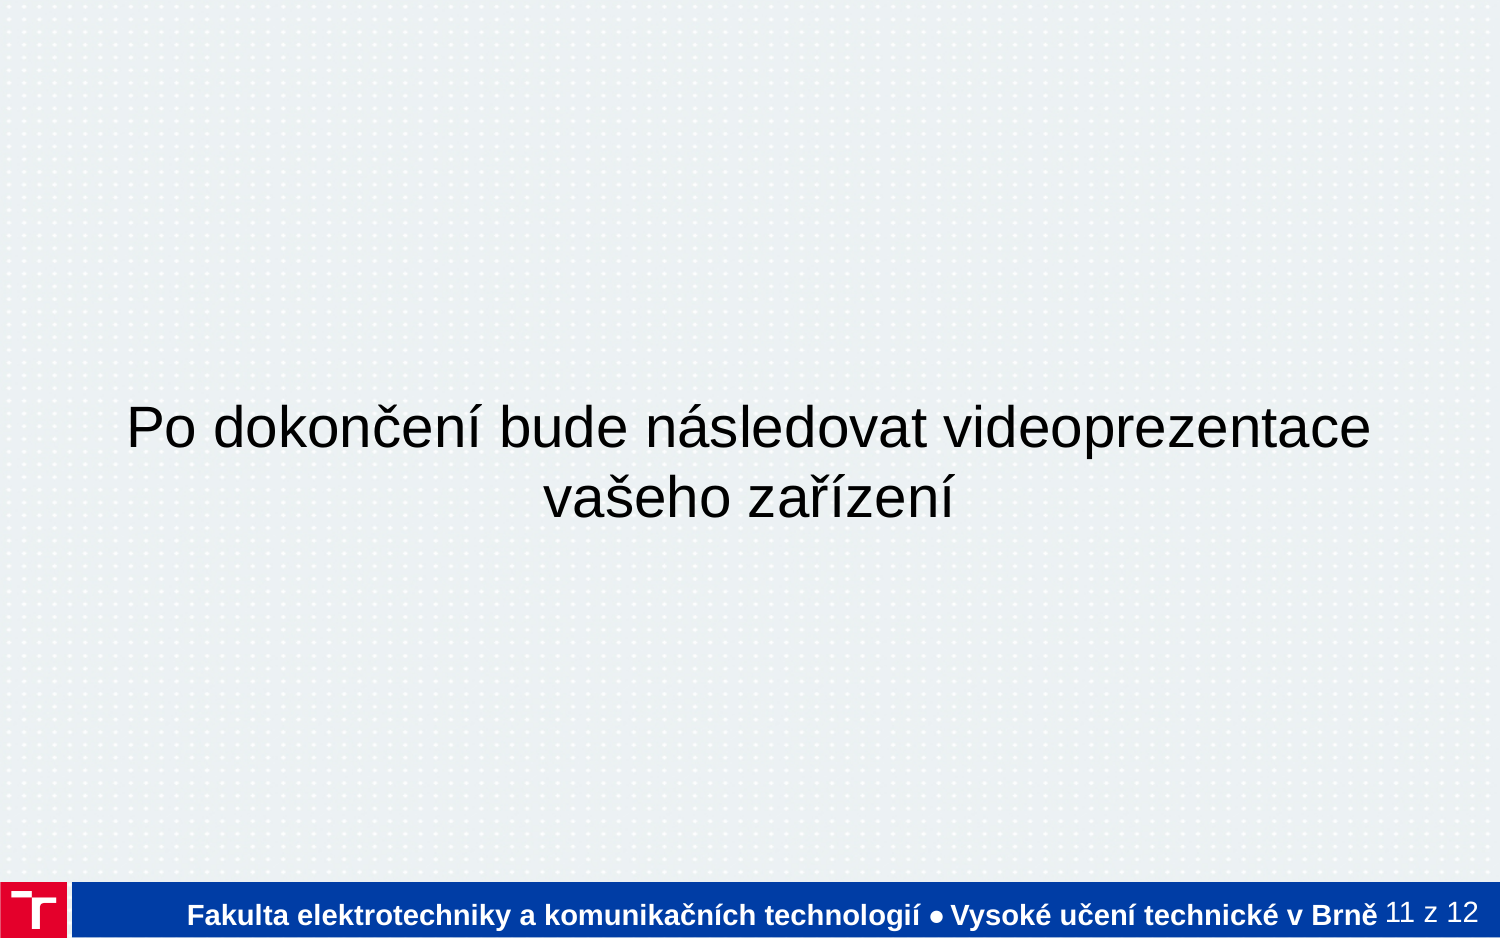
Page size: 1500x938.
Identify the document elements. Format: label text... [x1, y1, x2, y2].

picture [0, 0, 1500, 938]
list Po dokončení bude následovat videoprezentace vašeho zařízení [75, 218, 1425, 838]
